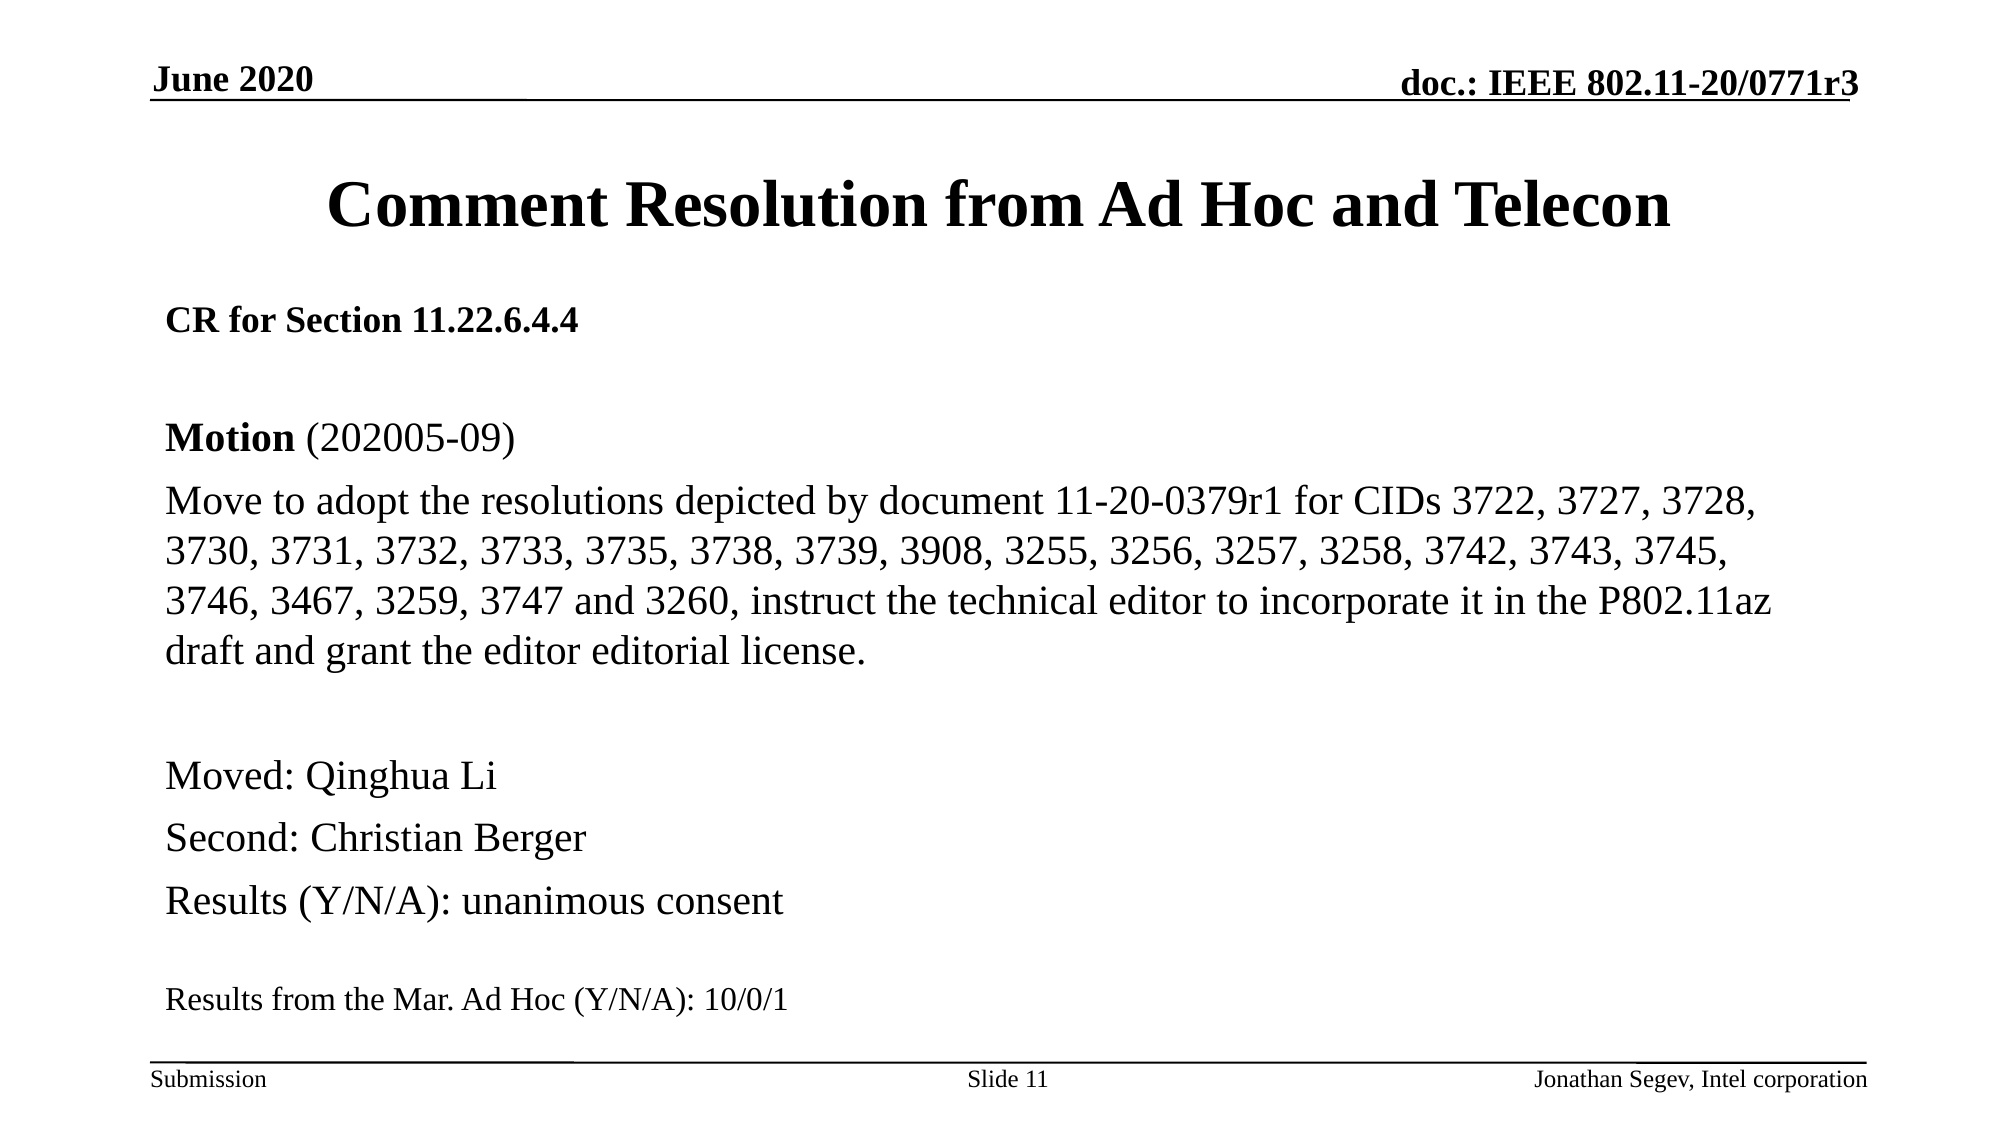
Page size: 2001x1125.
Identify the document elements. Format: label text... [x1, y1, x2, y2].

slide_number Slide 11 [950, 1061, 1067, 1123]
list CR for Section 11.22.6.4.4 Motion (202005-09) Move to adopt the resolutions depicted by document 11-20-0379r1 for CIDs 3722, 3727, 3728, 3730, 3731, 3732, 3733, 3735, 3738, 3739, 3908, 3255, 3256, 3257, 3258, 3742, 3743, 3745, 3746, 3467, 3259, 3747 and 3260, instruct the technical editor to incorporate it in the P802.11az draft and grant the editor editorial license. Moved: Qinghua Li Second: Christian Berger Results (Y/N/A): unanimous consent Results from the Mar. Ad Hoc (Y/N/A): 10/0/1 [149, 286, 1850, 1000]
footer Jonathan Segev, Intel corporation [1171, 1061, 1869, 1093]
title Comment Resolution from Ad Hoc and Telecon [149, 112, 1850, 286]
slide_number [152, 54, 563, 100]
